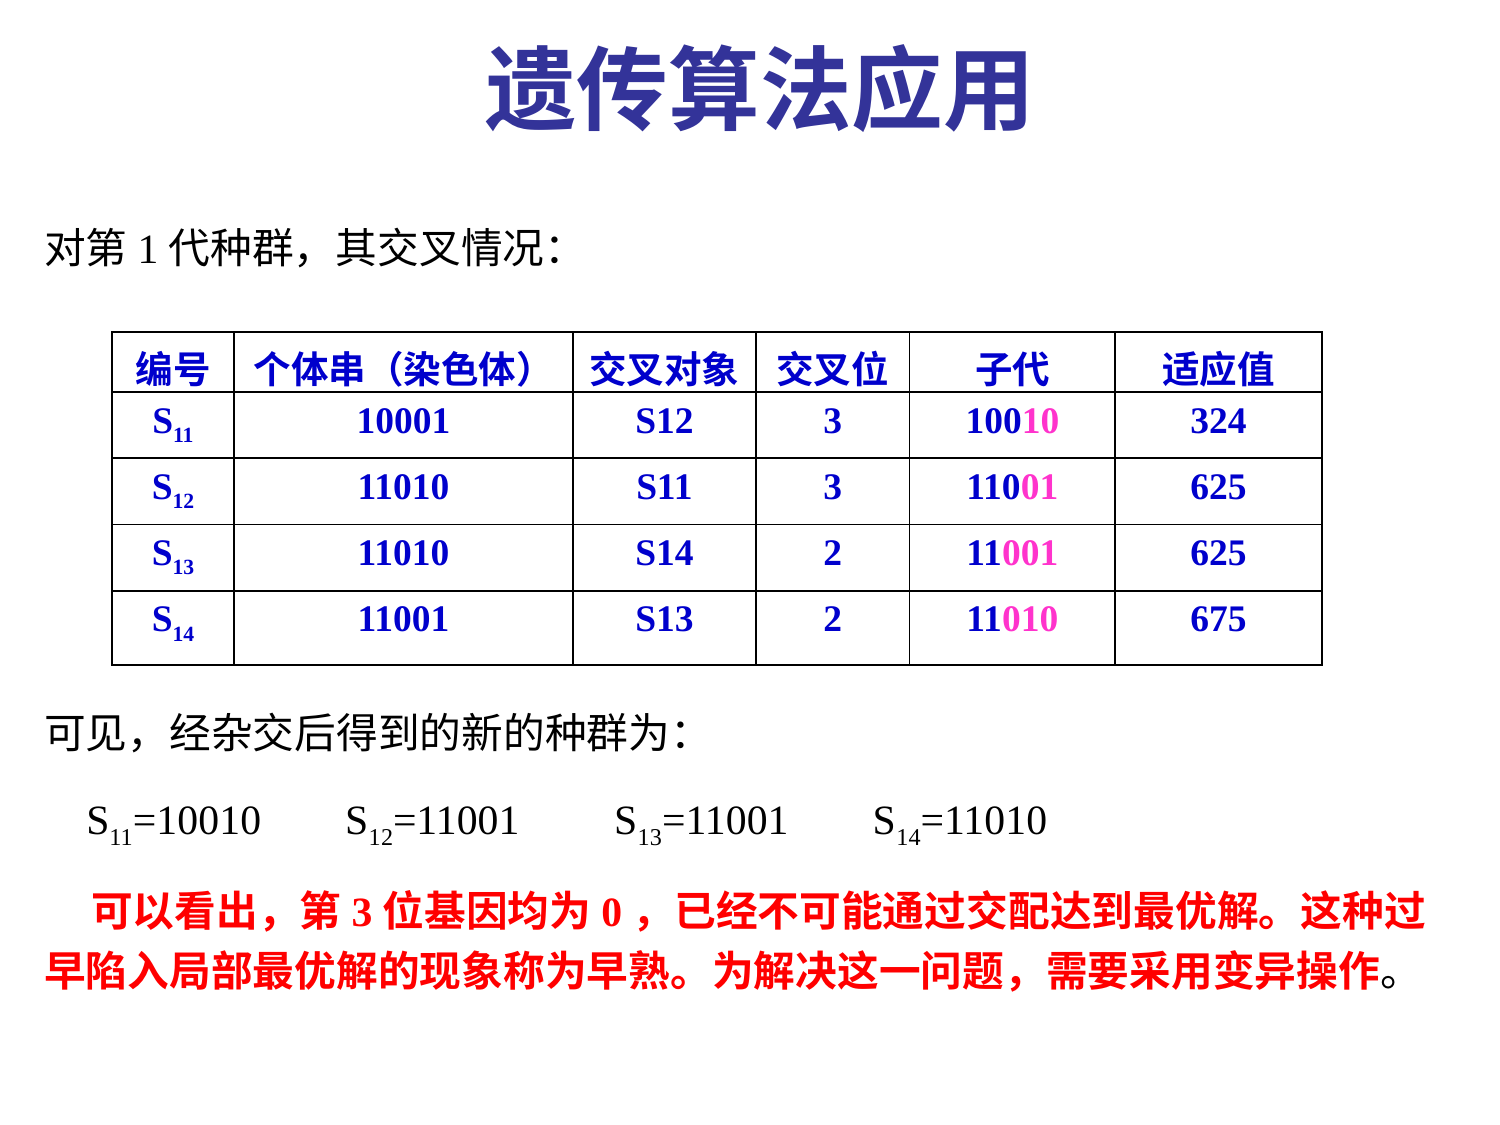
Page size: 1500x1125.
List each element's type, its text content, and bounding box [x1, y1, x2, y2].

table_cell 11001 [910, 525, 1114, 590]
table_cell 11010 [235, 459, 572, 524]
table_cell 11010 [910, 592, 1114, 664]
table_cell 10001 [235, 393, 572, 457]
table_cell 3 [757, 459, 909, 524]
table_cell S12 [113, 459, 233, 524]
text_box 对第1代种群，其交叉情况： 可见，经杂交后得到的新的种群为： S11=10010 S12=11001 S13=11001 S14=11010 可以看出，第3位基因均为0，已经不可能通过交配达到最优解。这种过早陷入局部最优解的现象称为早熟。为解决这一问题，需要采用变异操作。 [29, 214, 1471, 1003]
table_cell S13 [113, 525, 233, 590]
table_cell S13 [574, 592, 755, 664]
table_header 交叉位 [757, 333, 909, 391]
table_cell 324 [1116, 393, 1321, 457]
table_cell 11001 [910, 459, 1114, 524]
table_cell S14 [574, 525, 755, 590]
table_cell 625 [1116, 525, 1321, 590]
table_cell S11 [113, 393, 233, 457]
table_cell S12 [574, 393, 755, 457]
table_cell S11 [574, 459, 755, 524]
table_header 编号 [113, 333, 233, 391]
table_cell 625 [1116, 459, 1321, 524]
table_cell 2 [757, 592, 909, 664]
table_cell 11010 [235, 525, 572, 590]
table_header 个体串（染色体） [235, 333, 572, 391]
table_cell 675 [1116, 592, 1321, 664]
table_cell 3 [757, 393, 909, 457]
table_cell S14 [113, 592, 233, 664]
table_header 子代 [910, 333, 1114, 391]
text_box 遗传算法应用 [302, 24, 1218, 150]
table_header 适应值 [1116, 333, 1321, 391]
table_header 交叉对象 [574, 333, 755, 391]
table_cell 10010 [910, 393, 1114, 457]
table_cell 2 [757, 525, 909, 590]
table_cell 11001 [235, 592, 572, 664]
